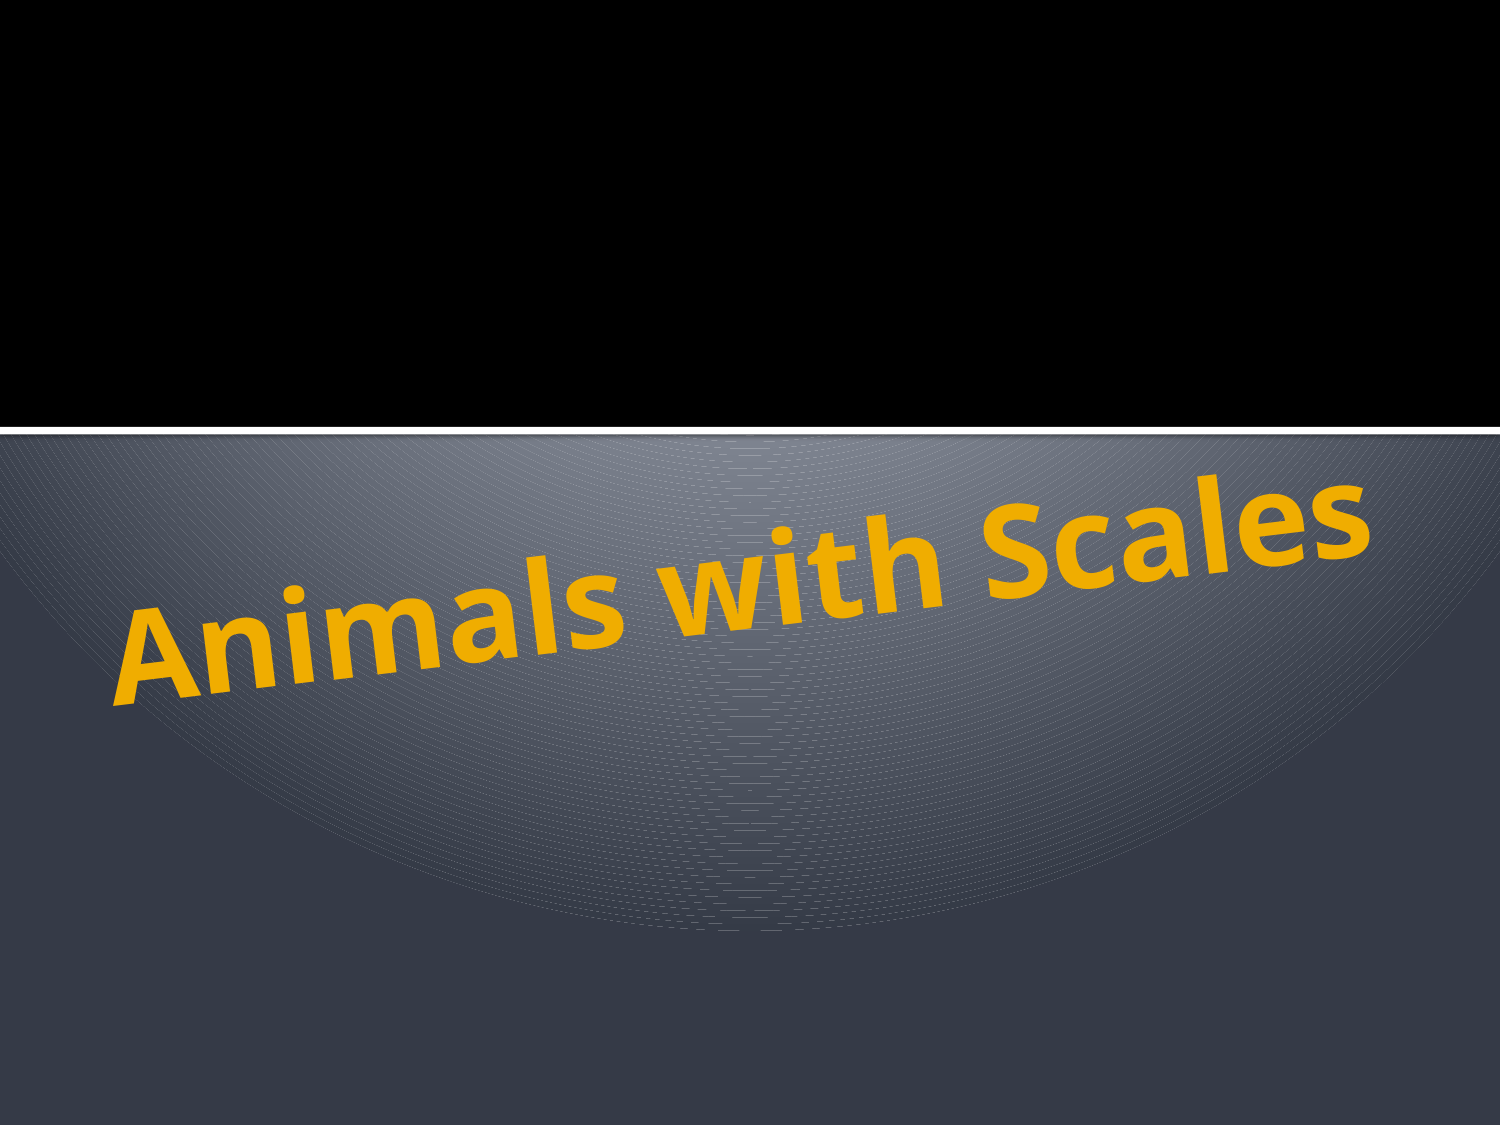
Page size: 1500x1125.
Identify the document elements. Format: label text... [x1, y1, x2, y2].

title Animals with Scales [63, 308, 1401, 735]
